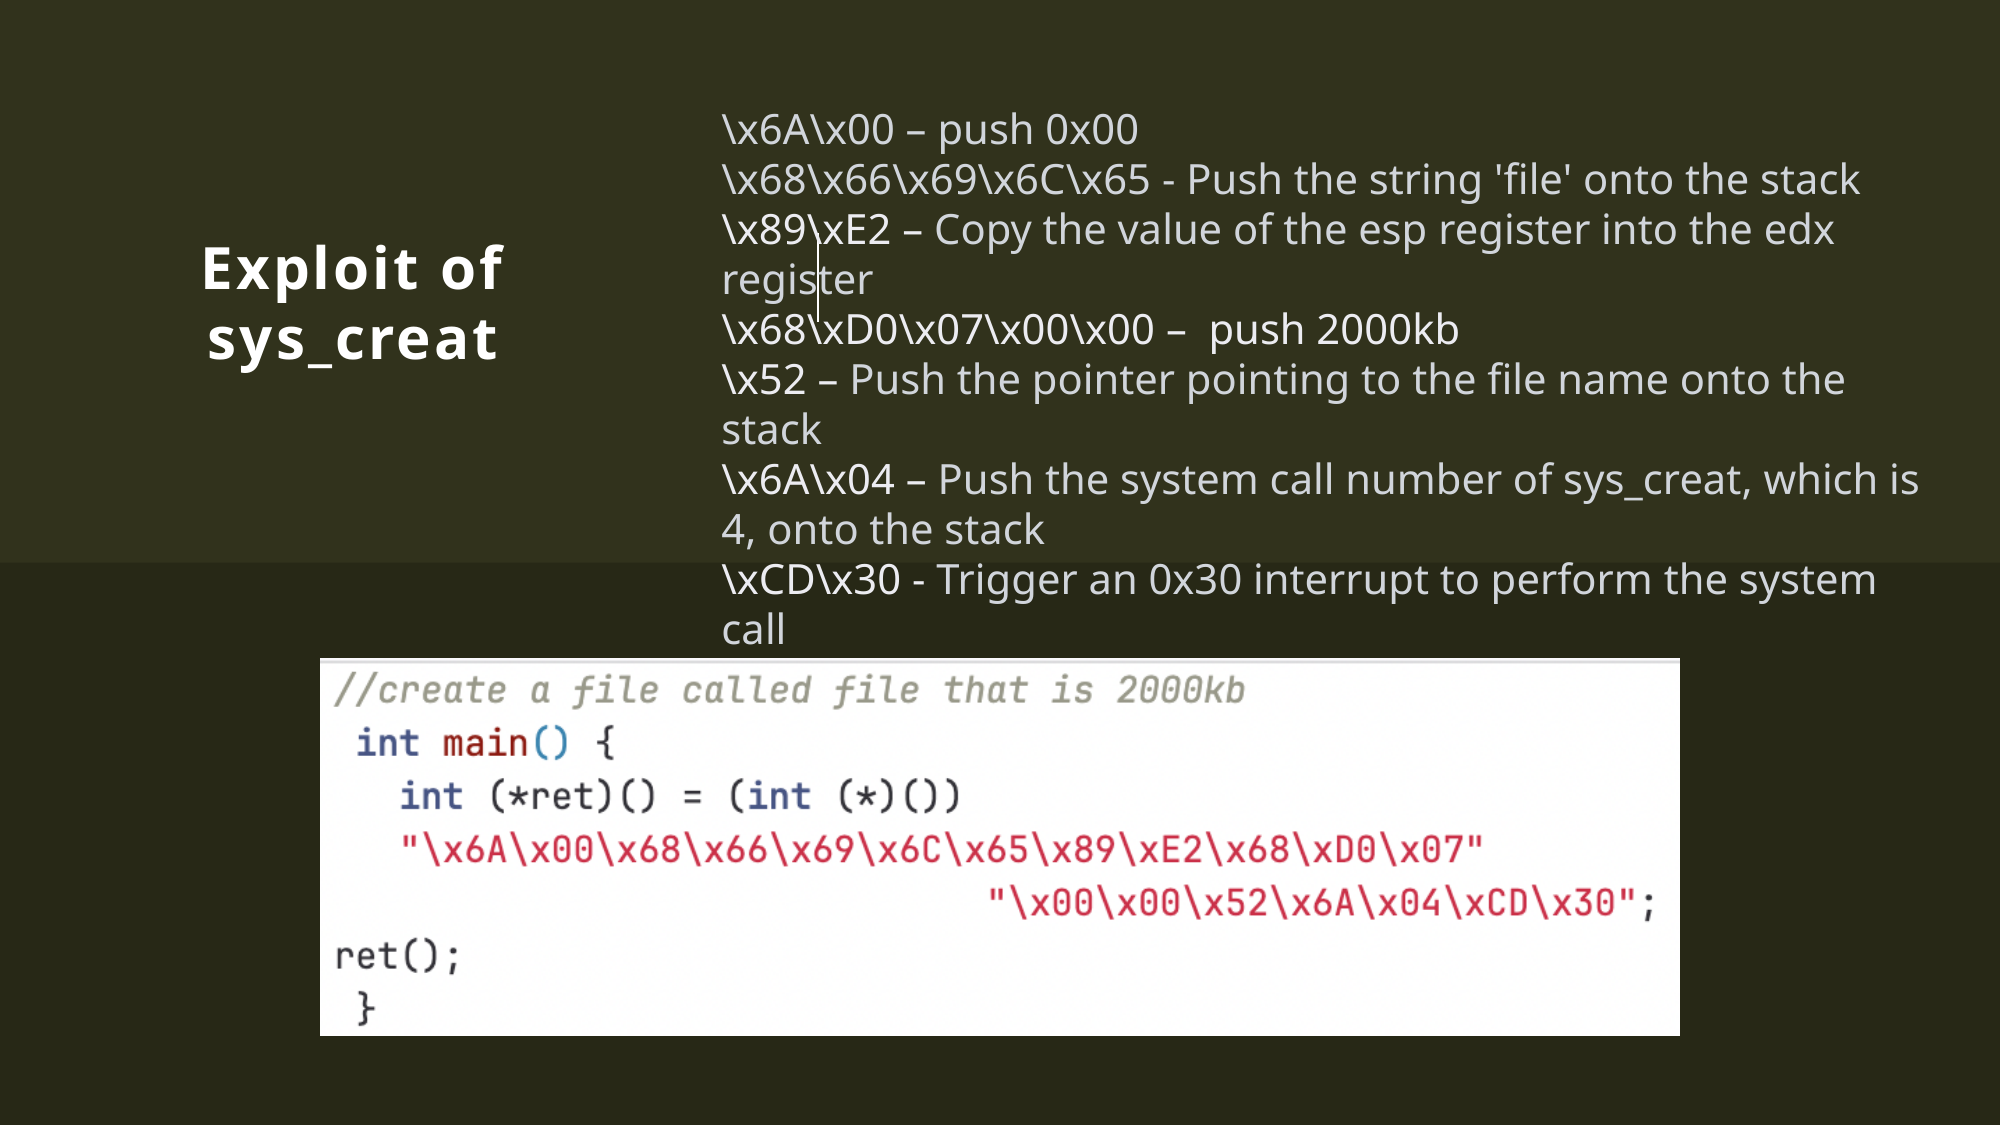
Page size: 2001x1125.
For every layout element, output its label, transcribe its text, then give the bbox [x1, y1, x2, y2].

text_box [0, 562, 2000, 1125]
title Exploit of sys_creat [59, 133, 648, 467]
picture [320, 658, 1680, 1037]
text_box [810, 219, 834, 337]
text_box [0, 0, 2000, 562]
text_box \x6A\x00 – push 0x00 \x68\x66\x69\x6C\x65 - Push the string 'file' onto the stack \x89\xE2 – Copy the value of the esp register into the edx register \x68\xD0\x07\x00\x00 – push 2000kb \x52 – Push the pointer pointing to the file name onto the stack \x6A\x04 – Push the system call number of sys_creat, which is 4, onto the stack \xCD\x30 - Trigger an 0x30 interrupt to perform the system call [706, 95, 1949, 661]
